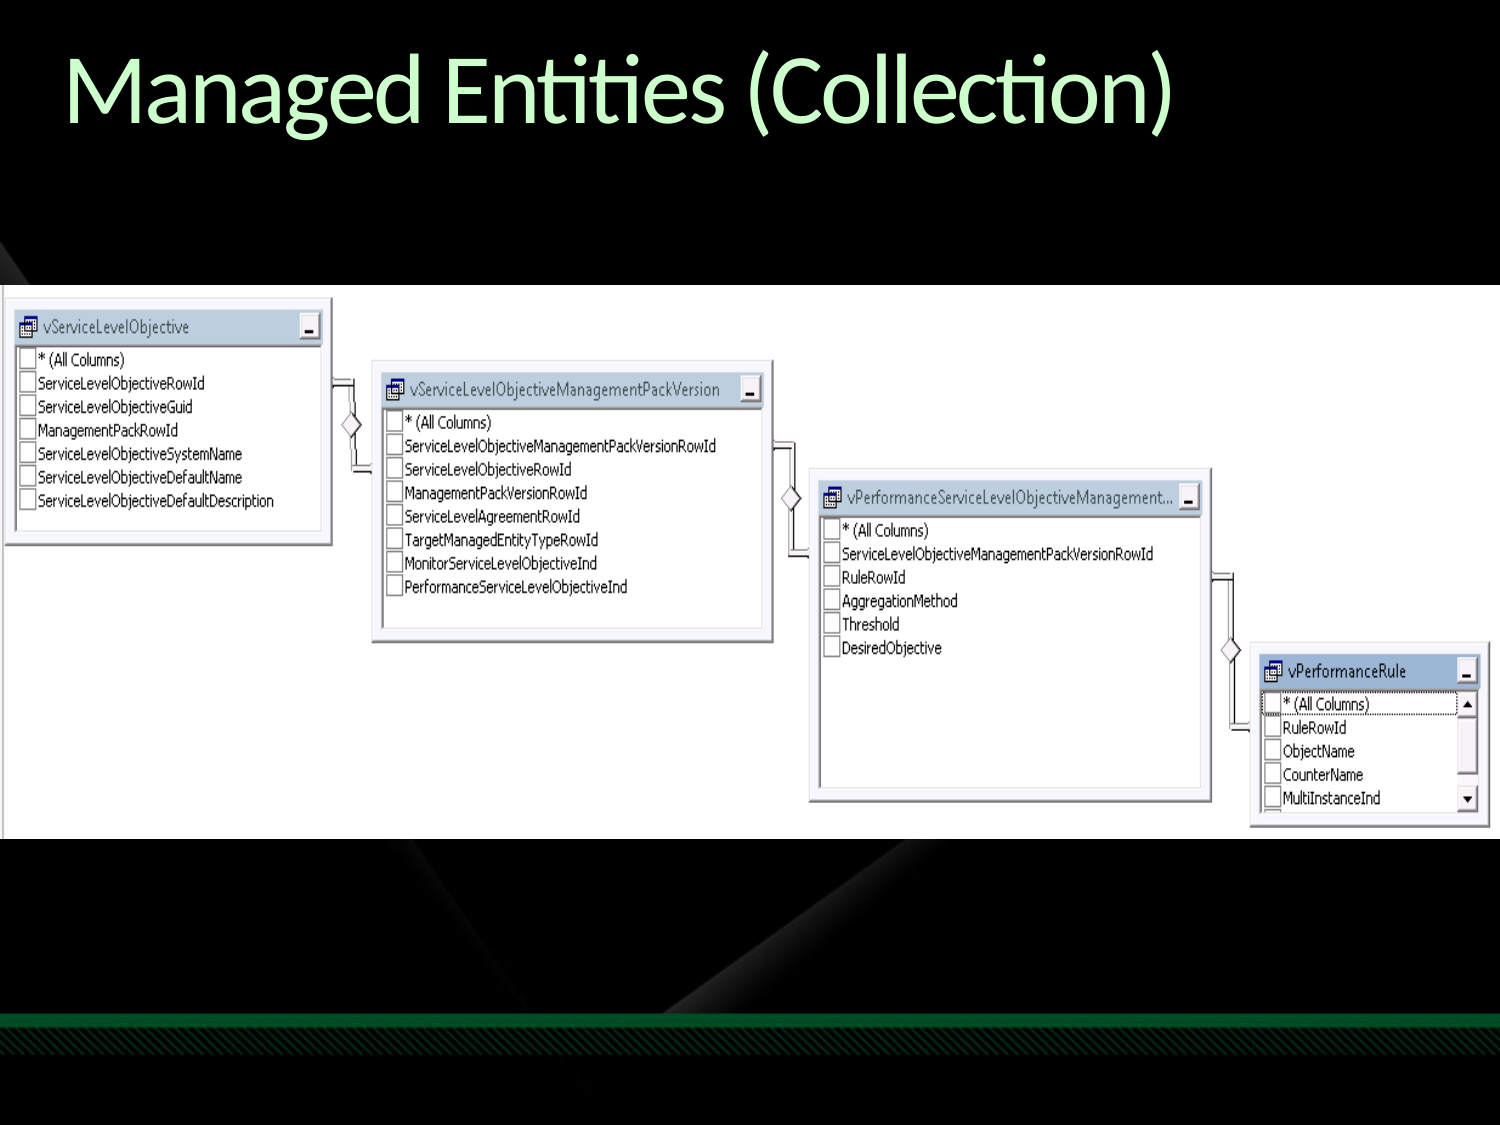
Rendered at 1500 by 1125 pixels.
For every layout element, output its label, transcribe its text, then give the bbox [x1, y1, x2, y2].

picture [0, 0, 1500, 1125]
title Managed Entities (Collection) [62, 37, 1438, 147]
